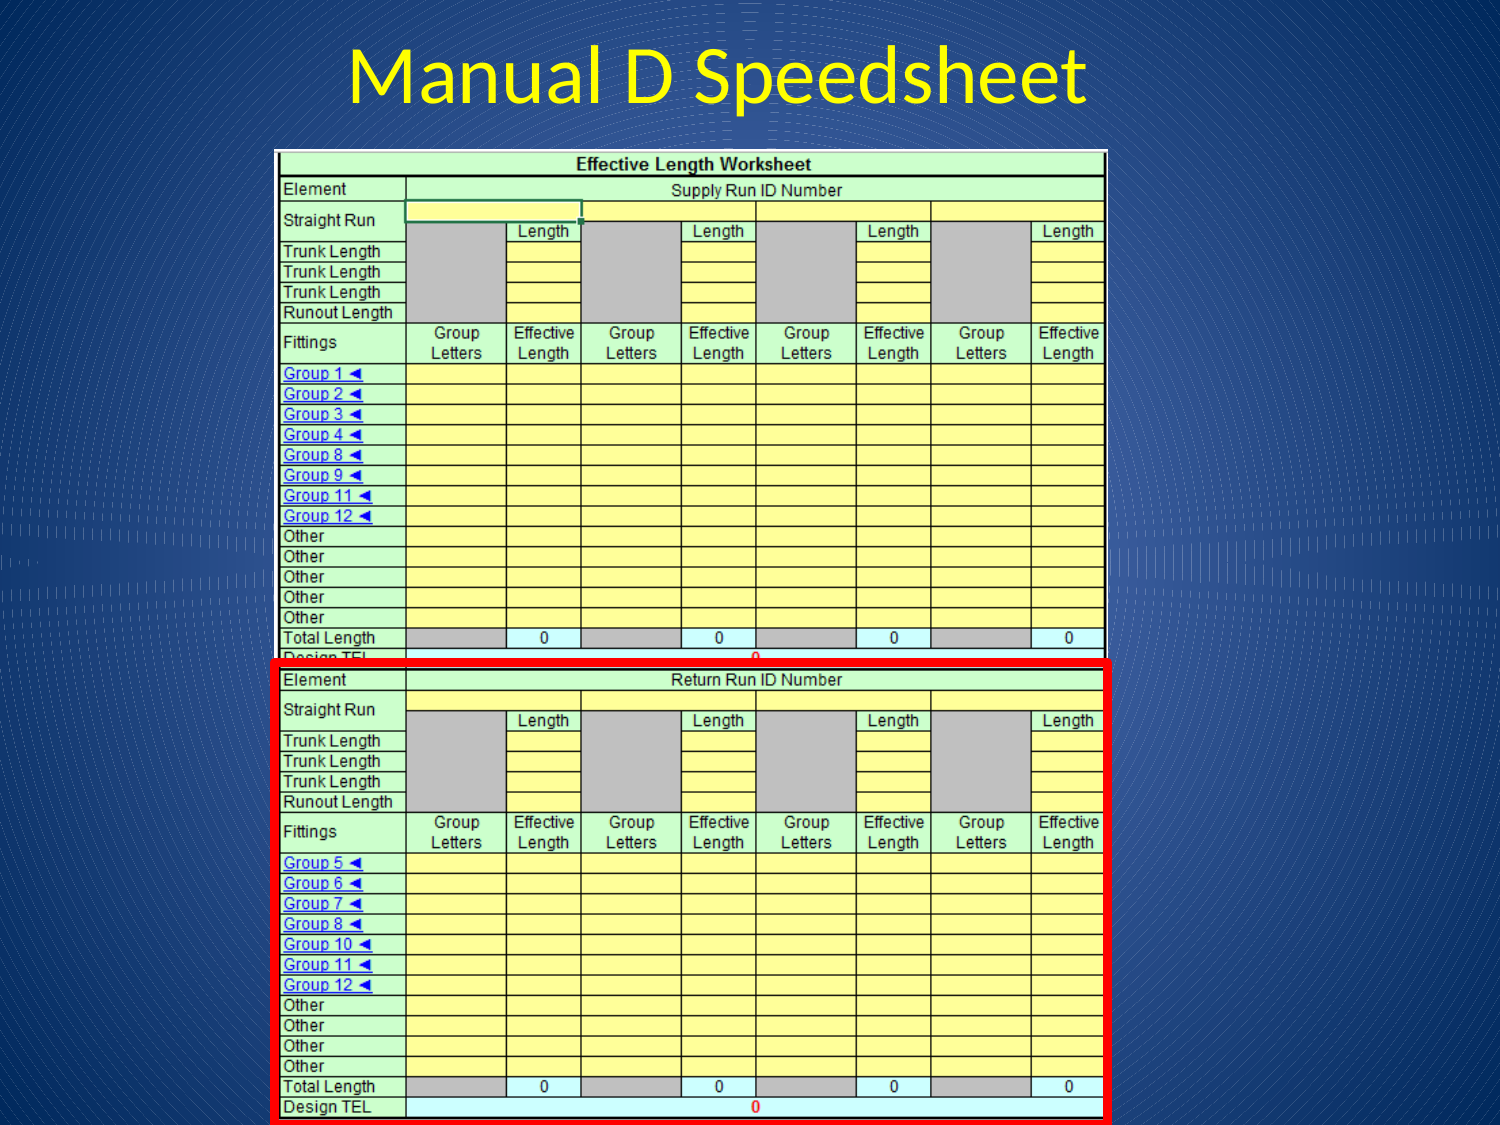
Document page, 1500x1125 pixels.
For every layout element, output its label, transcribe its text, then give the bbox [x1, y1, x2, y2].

picture [274, 149, 1108, 1125]
text_box Manual D Speedsheet [331, 12, 1104, 128]
